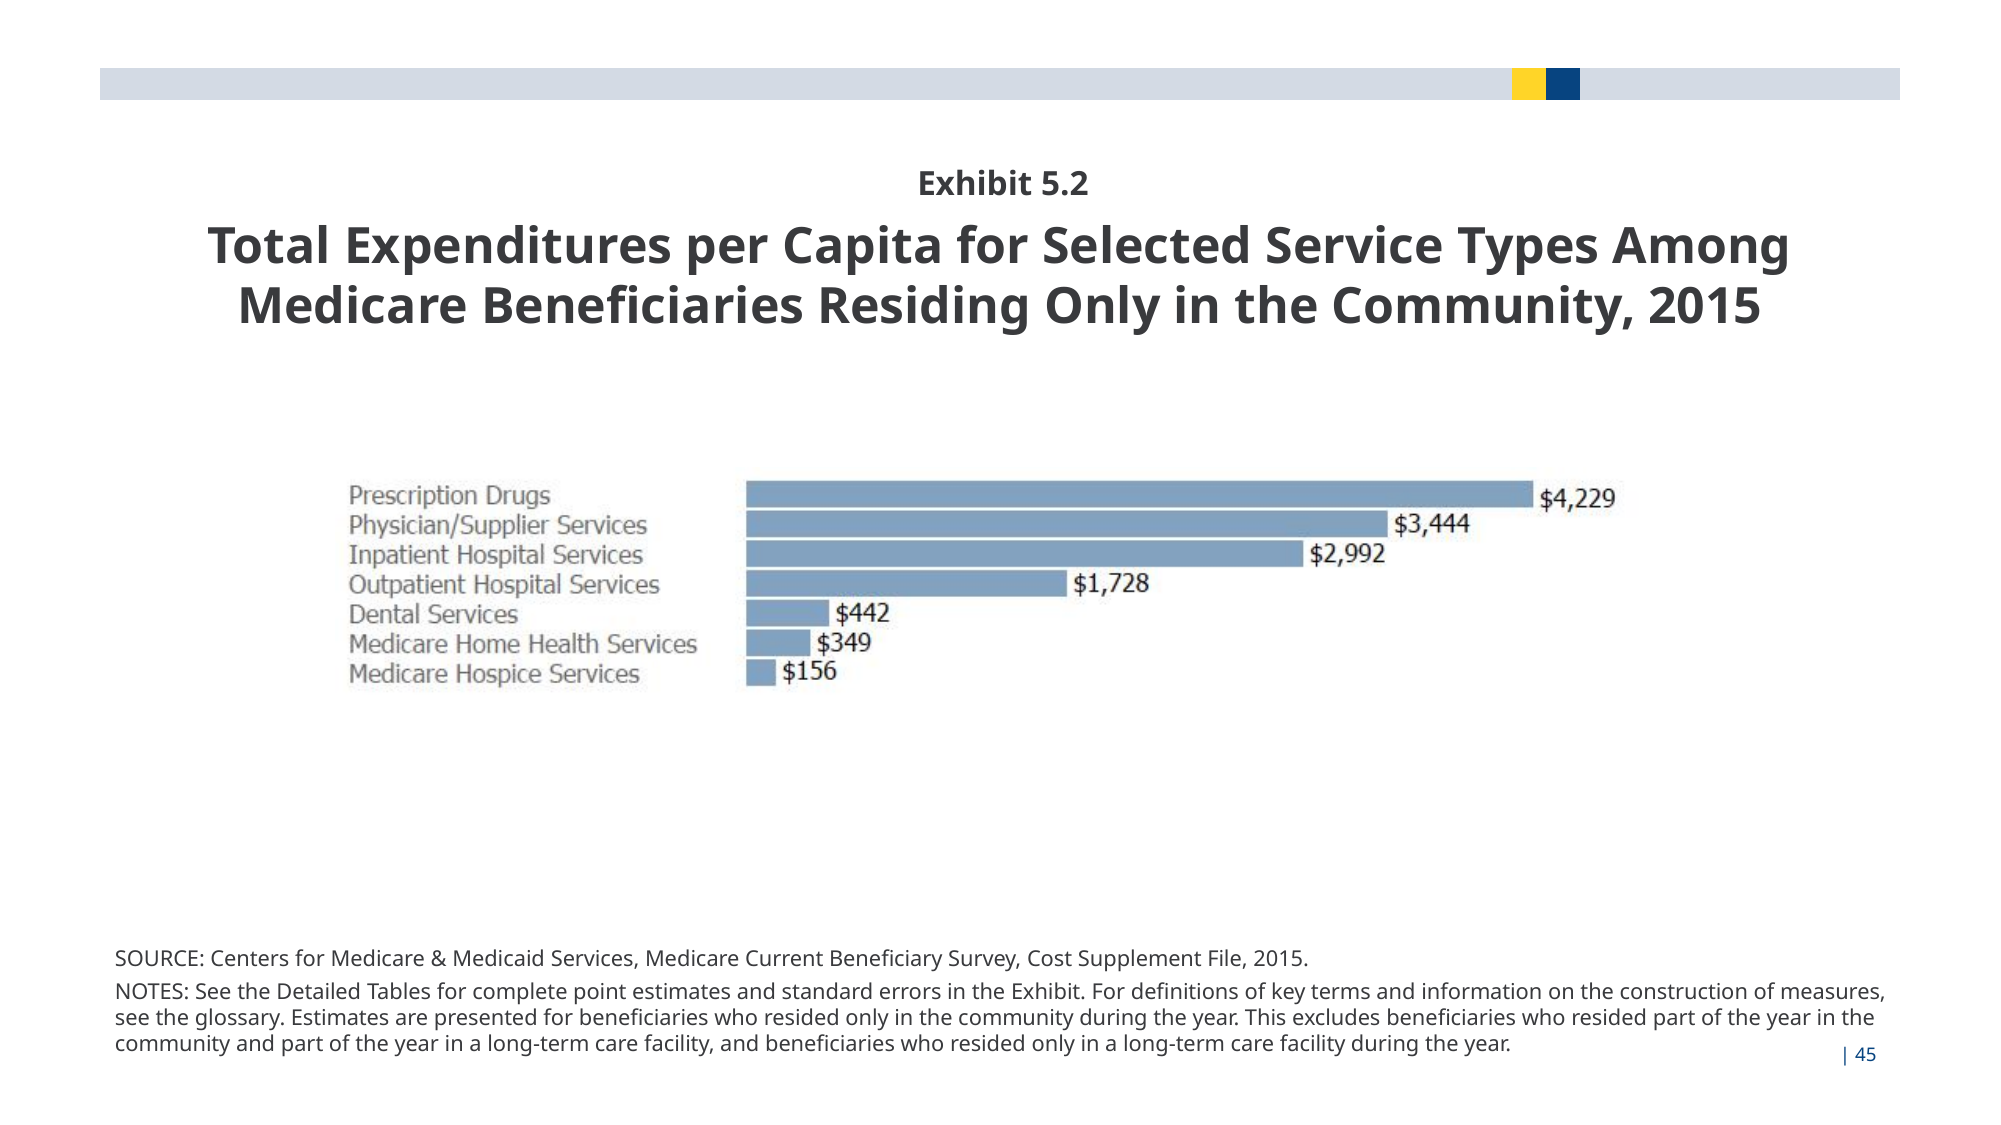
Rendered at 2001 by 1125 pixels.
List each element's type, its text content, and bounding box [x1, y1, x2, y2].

list SOURCE: Centers for Medicare & Medicaid Services, Medicare Current Beneficiary Survey, Cost Supplement File, 2015. NOTES: See the Detailed Tables for complete point estimates and standard errors in the Exhibit. For definitions of key terms and information on the construction of measures, see the glossary. Estimates are presented for beneficiaries who resided only in the community during the year. This excludes beneficiaries who resided part of the year in the community and part of the year in a long-term care facility, and beneficiaries who resided only in a long-term care facility during the year. [99, 937, 1900, 997]
title Exhibit 5.2 [99, 154, 1900, 213]
picture [335, 467, 1665, 741]
list Total Expenditures per Capita for Selected Service Types Among Medicare Beneficiaries Residing Only in the Community, 2015 [99, 213, 1900, 300]
